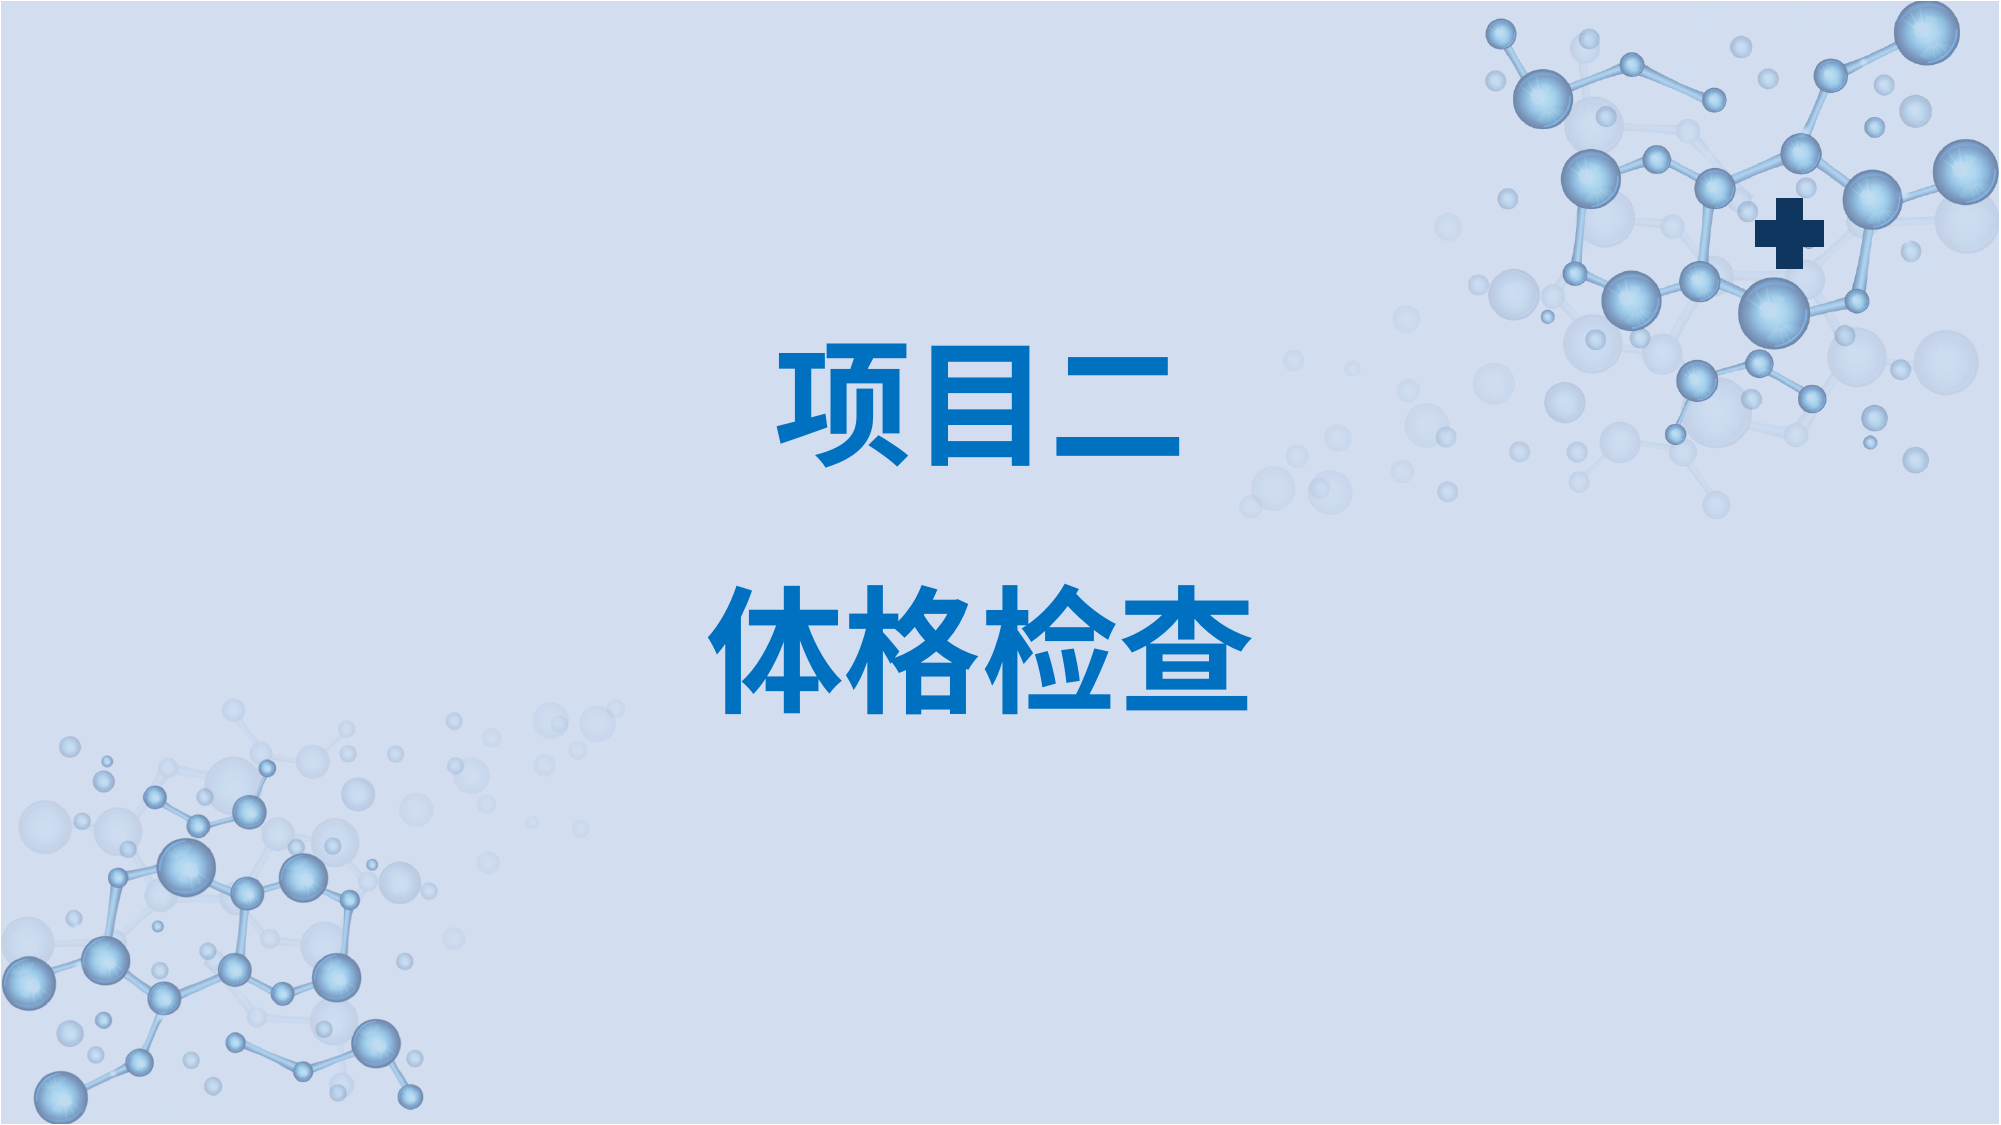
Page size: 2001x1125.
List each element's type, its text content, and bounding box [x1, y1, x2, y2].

text_box 项目二 体格检查 [134, 227, 1829, 738]
